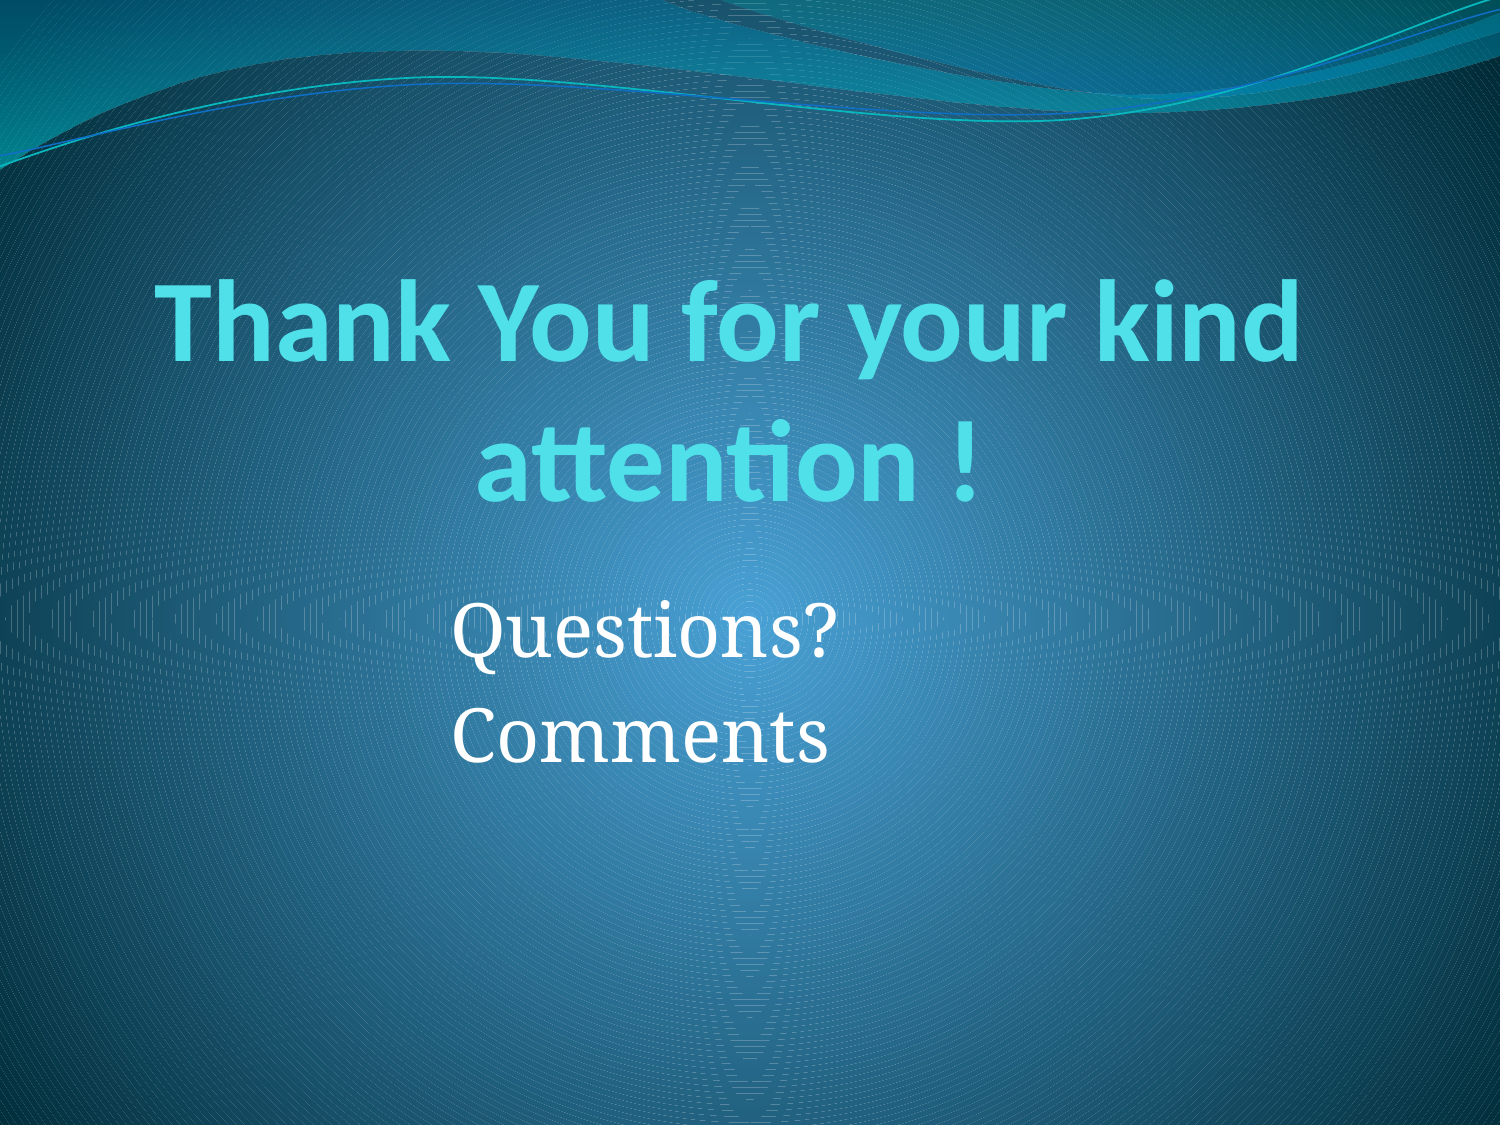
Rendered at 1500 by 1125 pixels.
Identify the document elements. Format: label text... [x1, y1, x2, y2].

subtitle Questions? Comments [449, 574, 1057, 889]
title Thank You for your kind attention ! [87, 224, 1376, 526]
